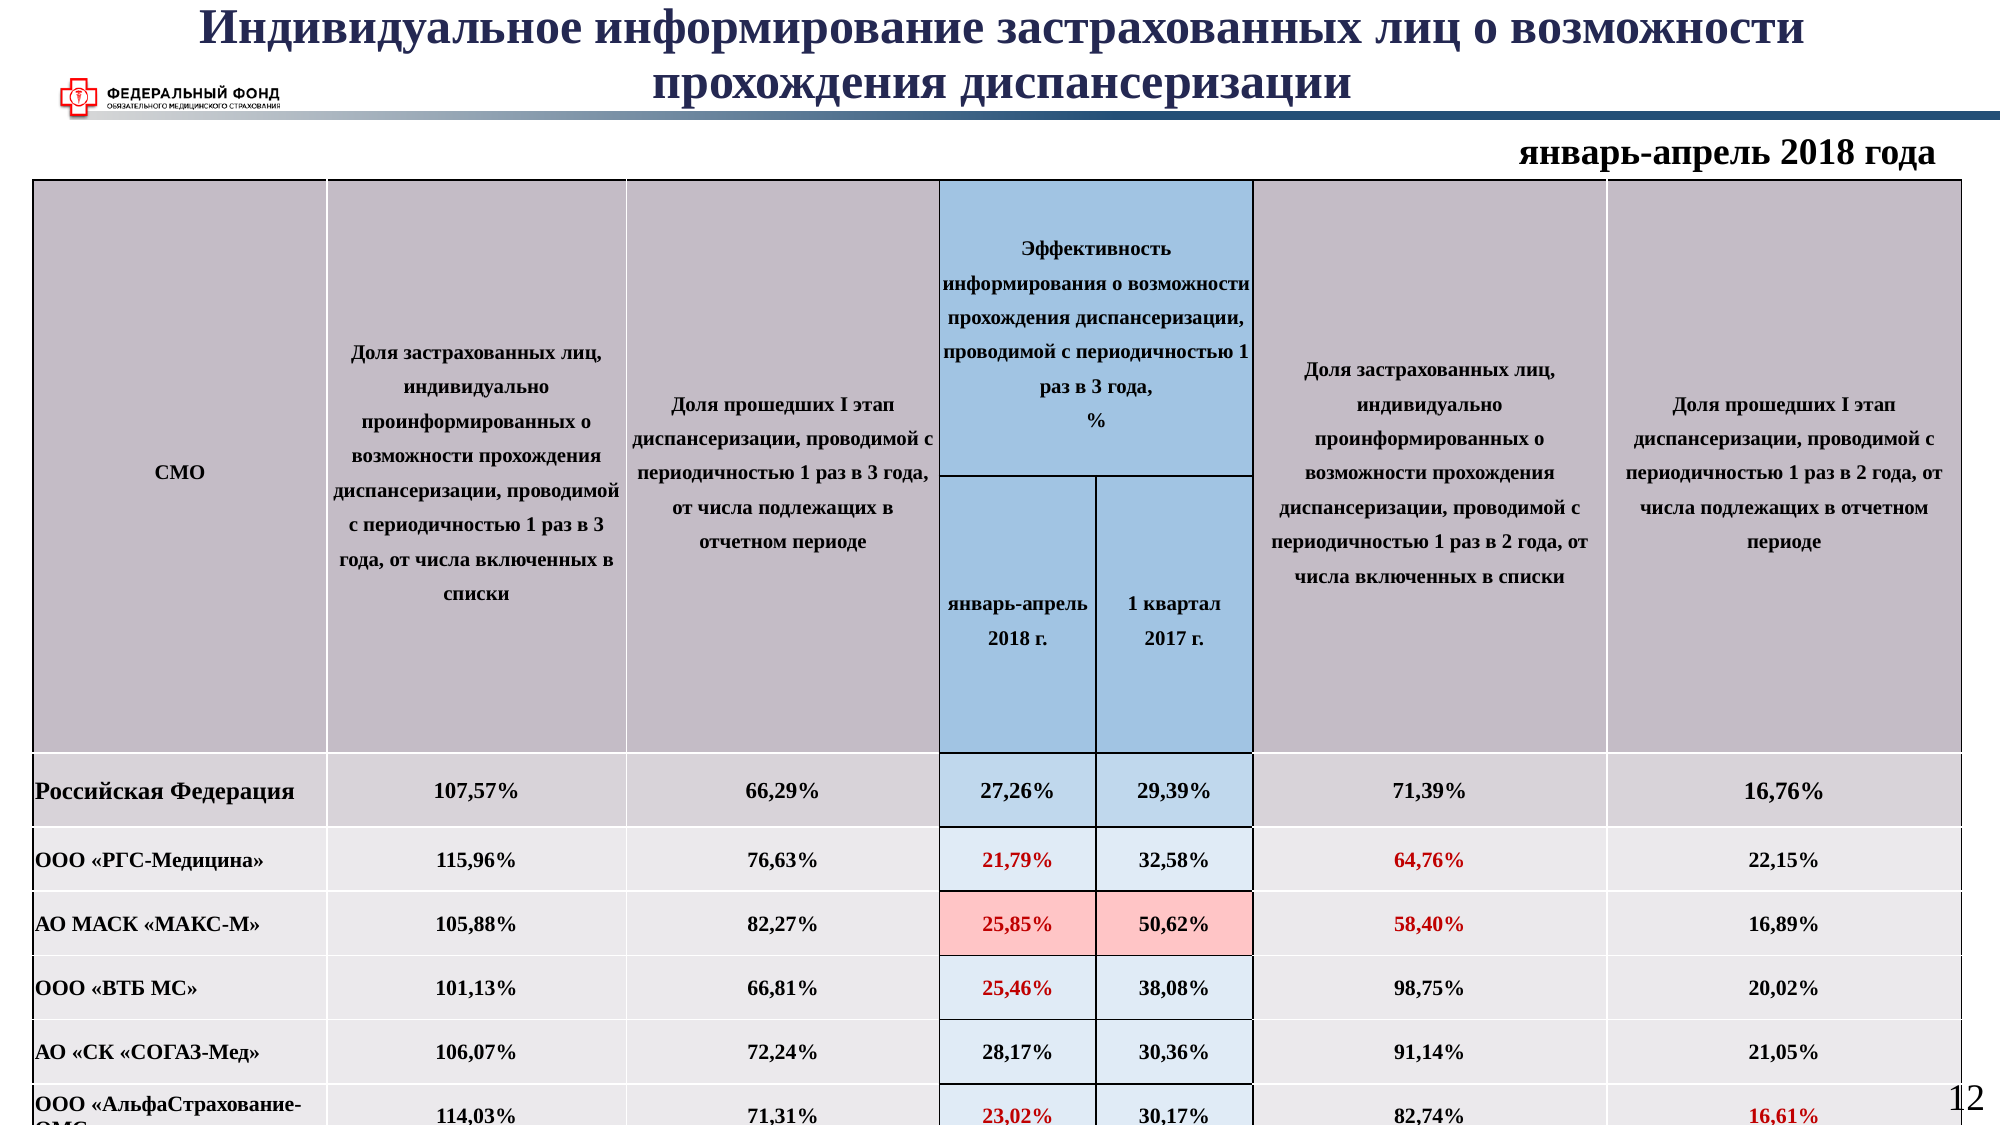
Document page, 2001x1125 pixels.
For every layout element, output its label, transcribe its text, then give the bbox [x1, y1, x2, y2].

table_cell январь-апрель 2018 г. [940, 477, 1095, 752]
table_cell АО МАСК «МАКС-М» [34, 892, 326, 955]
picture [58, 103, 280, 120]
table_cell 107,57% [328, 754, 626, 826]
table_cell 72,24% [627, 1020, 939, 1083]
table_cell 101,13% [328, 956, 626, 1019]
table_cell 21,79% [940, 828, 1095, 890]
text_box январь-апрель 2018 года [1504, 119, 1952, 180]
table_cell 76,63% [627, 828, 939, 890]
table_cell 115,96% [328, 828, 626, 890]
table_cell 16,89% [1608, 892, 1961, 955]
table_cell 105,88% [328, 892, 626, 955]
table_cell ООО «РГС-Медицина» [34, 828, 326, 890]
table_header Эффективность информирования о возможности прохождения диспансеризации, проводимой с периодичностью 1 раз в 3 года, % [940, 181, 1252, 475]
table_cell ООО «ВТБ МС» [34, 956, 326, 1019]
table_cell 66,29% [627, 754, 939, 826]
table_cell 30,17% [1097, 1085, 1252, 1125]
table_cell 114,03% [328, 1085, 626, 1125]
table_cell 91,14% [1254, 1020, 1606, 1083]
table_cell 20,02% [1608, 956, 1961, 1019]
table_header Доля прошедших I этап диспансеризации, проводимой с периодичностью 1 раз в 3 года, от числа подлежащих в отчетном периоде [627, 181, 939, 752]
table_cell 30,36% [1097, 1020, 1252, 1083]
text_box Индивидуальное информирование застрахованных лиц о возможности прохождения диспансеризации [57, 6, 1947, 103]
table_cell 25,46% [940, 956, 1095, 1019]
table_cell Российская Федерация [34, 754, 326, 826]
table_cell 58,40% [1254, 892, 1606, 955]
slide_number 12 [1550, 1065, 2000, 1125]
table_cell 106,07% [328, 1020, 626, 1083]
table_cell 66,81% [627, 956, 939, 1019]
table_cell 16,76% [1608, 754, 1961, 826]
table_cell 82,27% [627, 892, 939, 955]
table_header Доля прошедших I этап диспансеризации, проводимой с периодичностью 1 раз в 2 года, от числа подлежащих в отчетном периоде [1608, 181, 1961, 752]
table_cell ООО «АльфаСтрахование-ОМС» [34, 1085, 326, 1125]
table_cell 98,75% [1254, 956, 1606, 1019]
table_cell 1 квартал 2017 г. [1097, 477, 1252, 752]
table_header СМО [34, 181, 326, 752]
table_cell 64,76% [1254, 828, 1606, 890]
table_header Доля застрахованных лиц, индивидуально проинформированных о возможности прохождения диспансеризации, проводимой с периодичностью 1 раз в 3 года, от числа включенных в списки [328, 181, 626, 752]
table_cell 21,05% [1608, 1020, 1961, 1065]
table_cell 28,17% [940, 1020, 1095, 1083]
table_cell 50,62% [1097, 892, 1252, 955]
table_header Доля застрахованных лиц, индивидуально проинформированных о возможности прохождения диспансеризации, проводимой с периодичностью 1 раз в 2 года, от числа включенных в списки [1254, 181, 1606, 752]
table_cell 82,74% [1254, 1085, 1550, 1125]
table_cell 29,39% [1097, 754, 1252, 826]
table_cell 22,15% [1608, 828, 1961, 890]
table_cell 25,85% [940, 892, 1095, 955]
table_cell 32,58% [1097, 828, 1252, 890]
table_cell 23,02% [940, 1085, 1095, 1125]
table_cell 27,26% [940, 754, 1095, 826]
table_cell АО «СК «СОГАЗ-Мед» [34, 1020, 326, 1083]
table_cell 71,31% [627, 1085, 939, 1125]
table_cell 71,39% [1254, 754, 1606, 826]
table_cell 38,08% [1097, 956, 1252, 1019]
